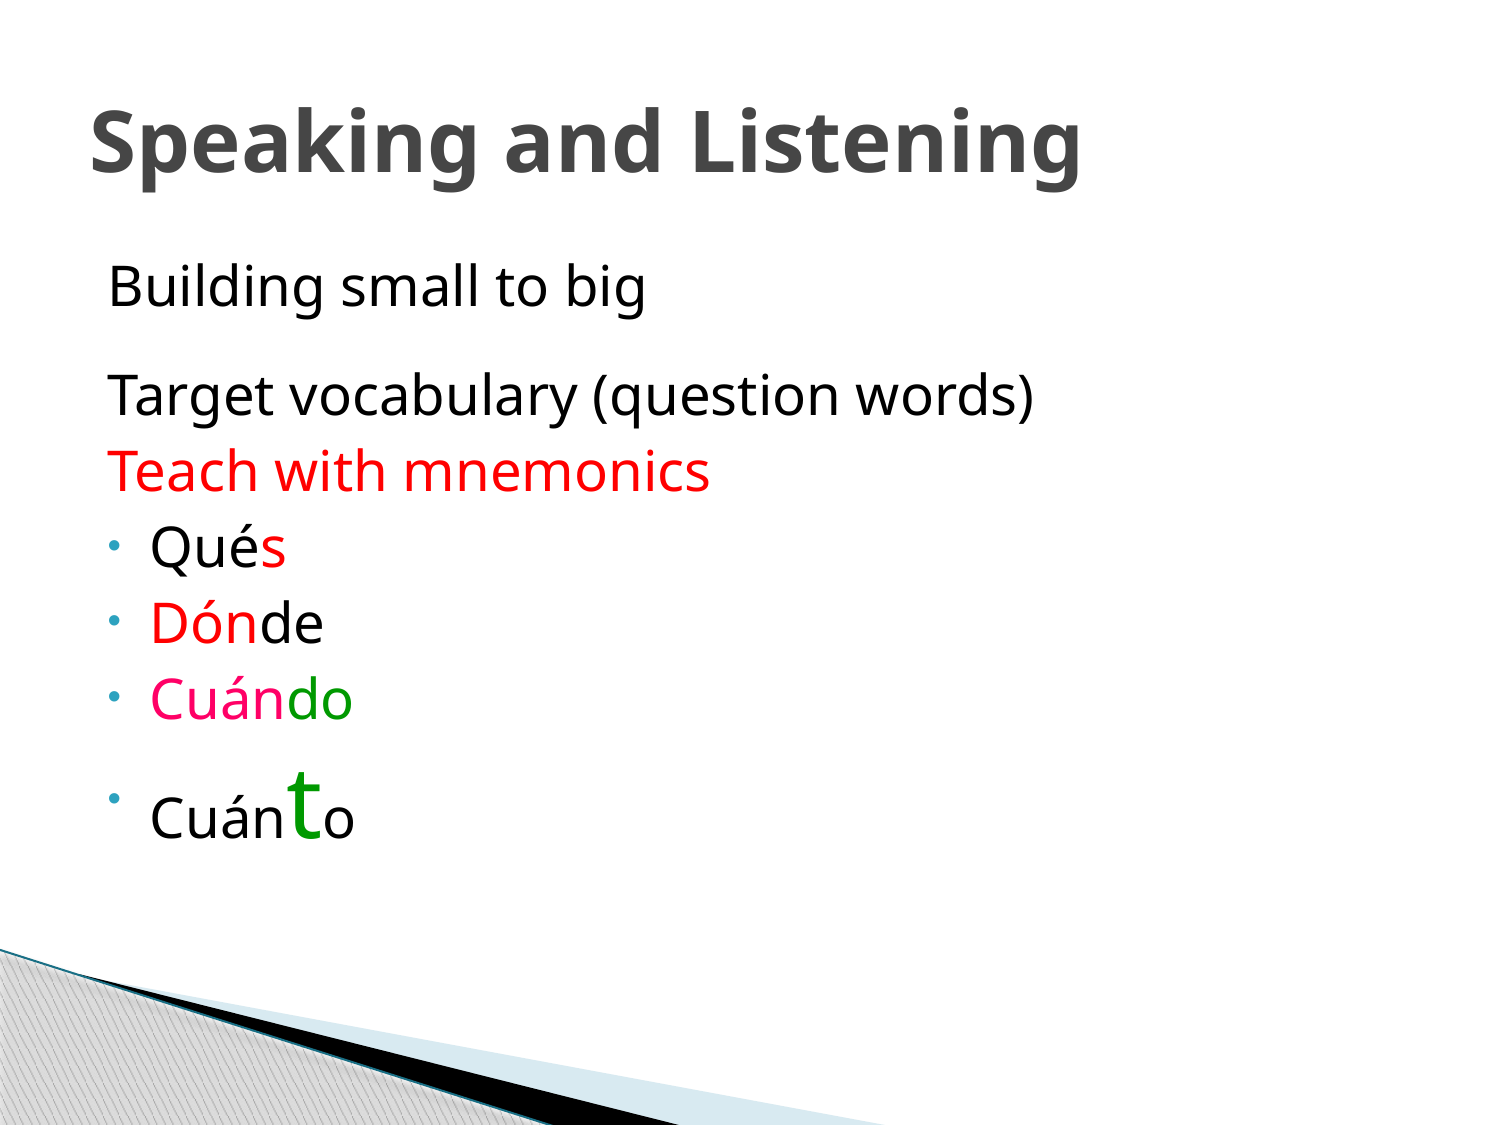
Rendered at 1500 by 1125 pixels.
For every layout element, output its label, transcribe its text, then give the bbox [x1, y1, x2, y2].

list Building small to big Target vocabulary (question words) Teach with mnemonics Qués Dónde Cuándo Cuánto [75, 243, 1425, 986]
title Speaking and Listening [75, 45, 1425, 233]
